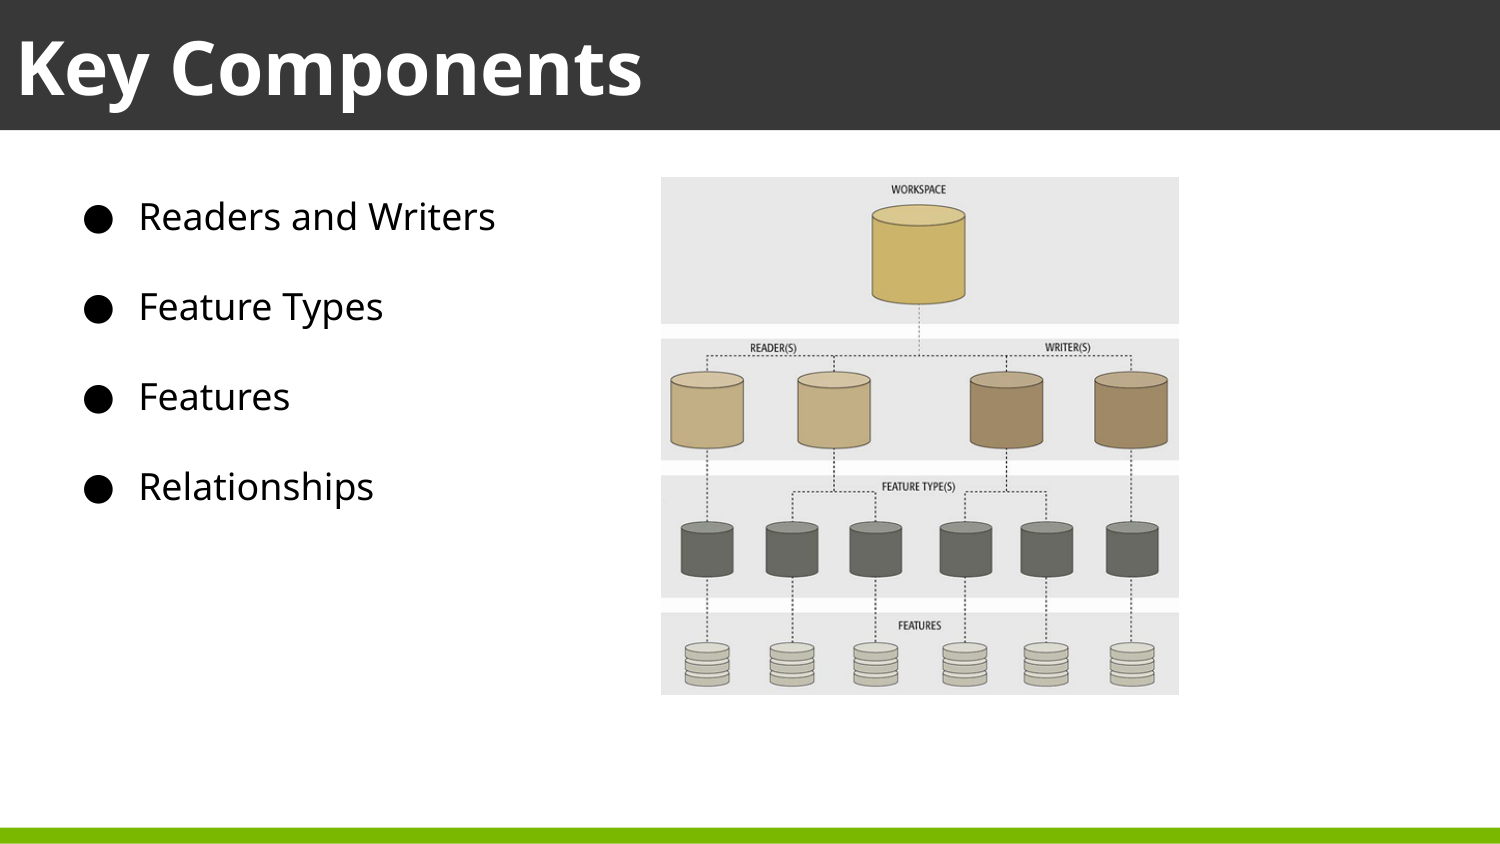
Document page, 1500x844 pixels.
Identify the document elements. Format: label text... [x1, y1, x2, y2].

text_box Key Components [0, 0, 1500, 131]
picture [661, 177, 1180, 696]
text_box Readers and Writers Feature Types Features Relationships [48, 177, 660, 308]
